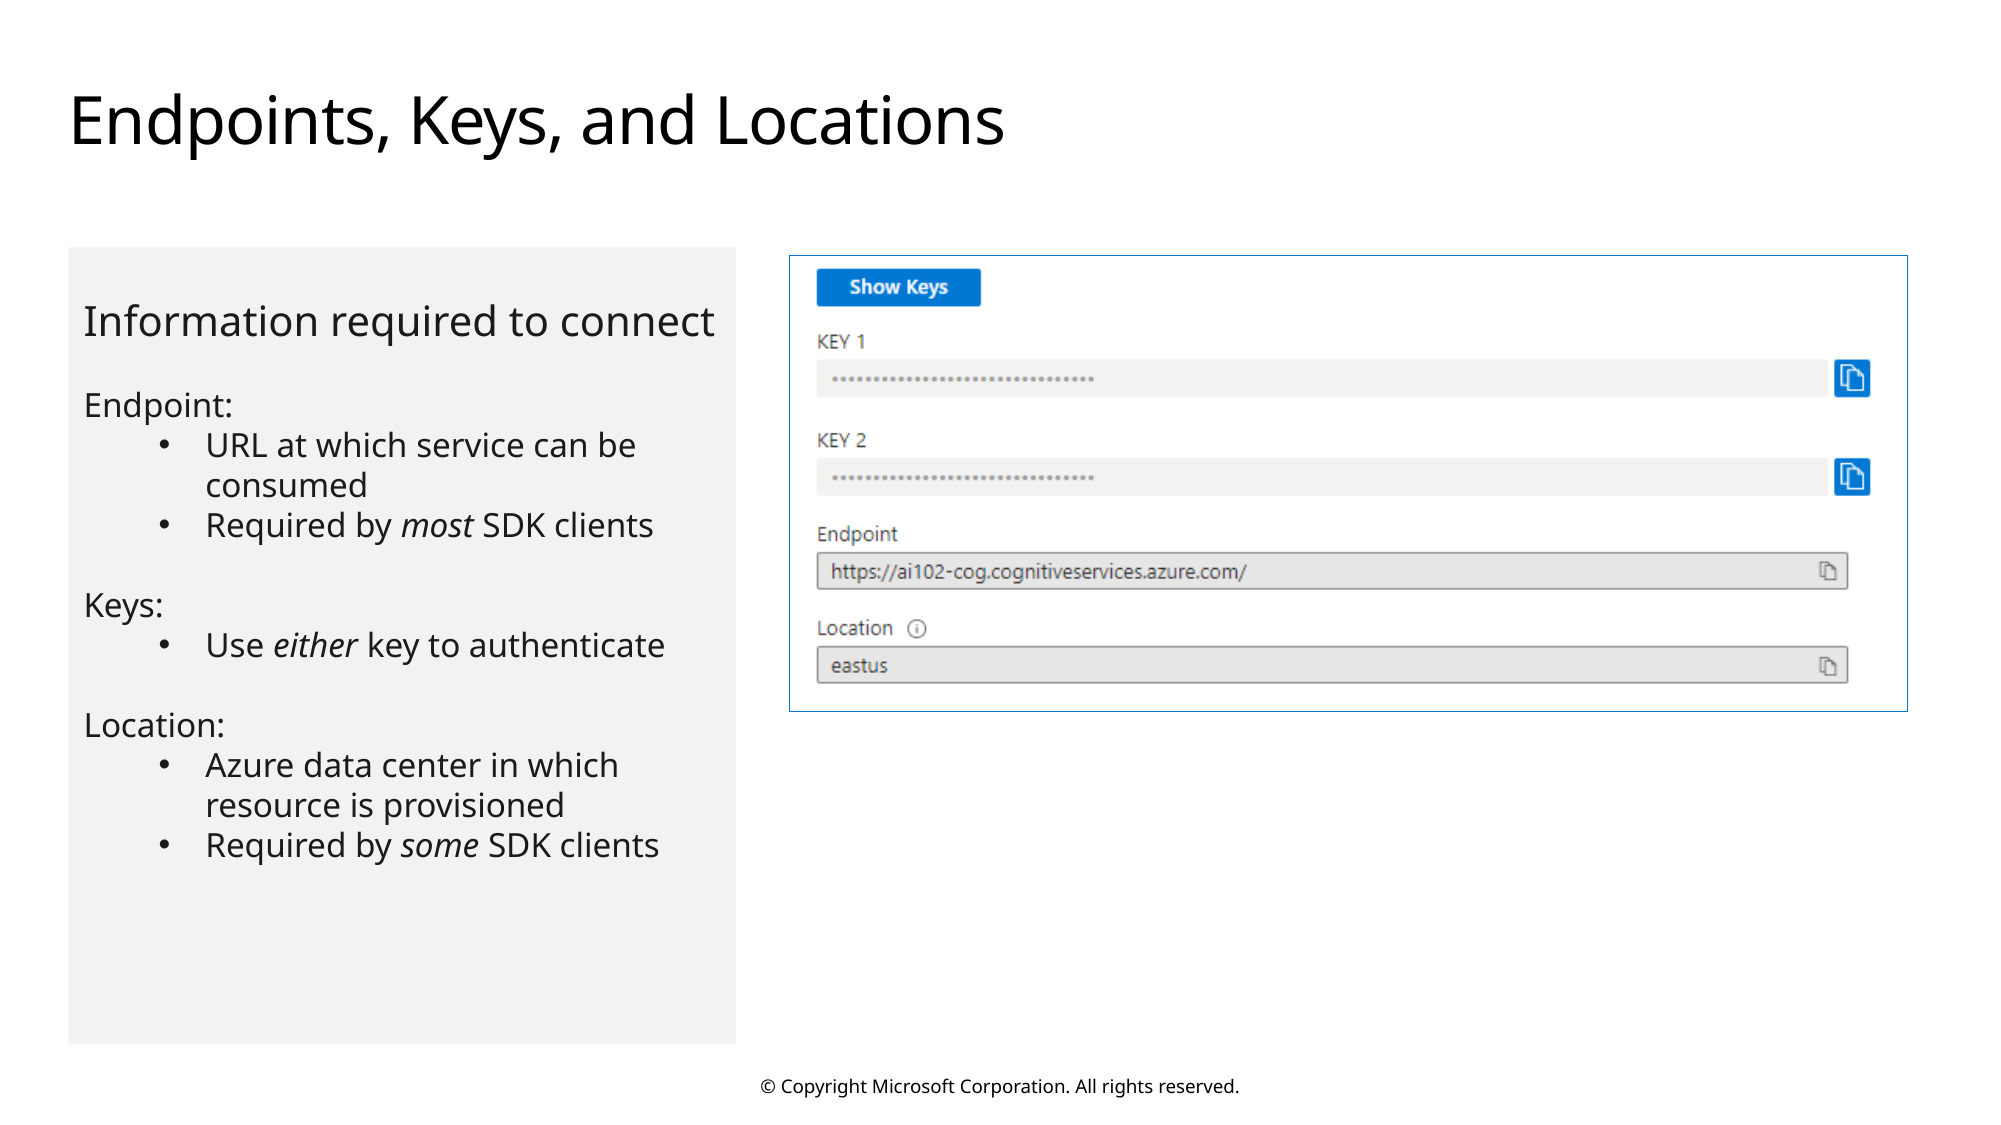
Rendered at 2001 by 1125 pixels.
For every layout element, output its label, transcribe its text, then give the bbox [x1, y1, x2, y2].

text_box Information required to connect Endpoint: URL at which service can be consumed Required by most SDK clients Keys: Use either key to authenticate Location: Azure data center in which resource is provisioned Required by some SDK clients [68, 247, 736, 1044]
title Endpoints, Keys, and Locations [68, 72, 1930, 184]
picture [788, 255, 1908, 713]
